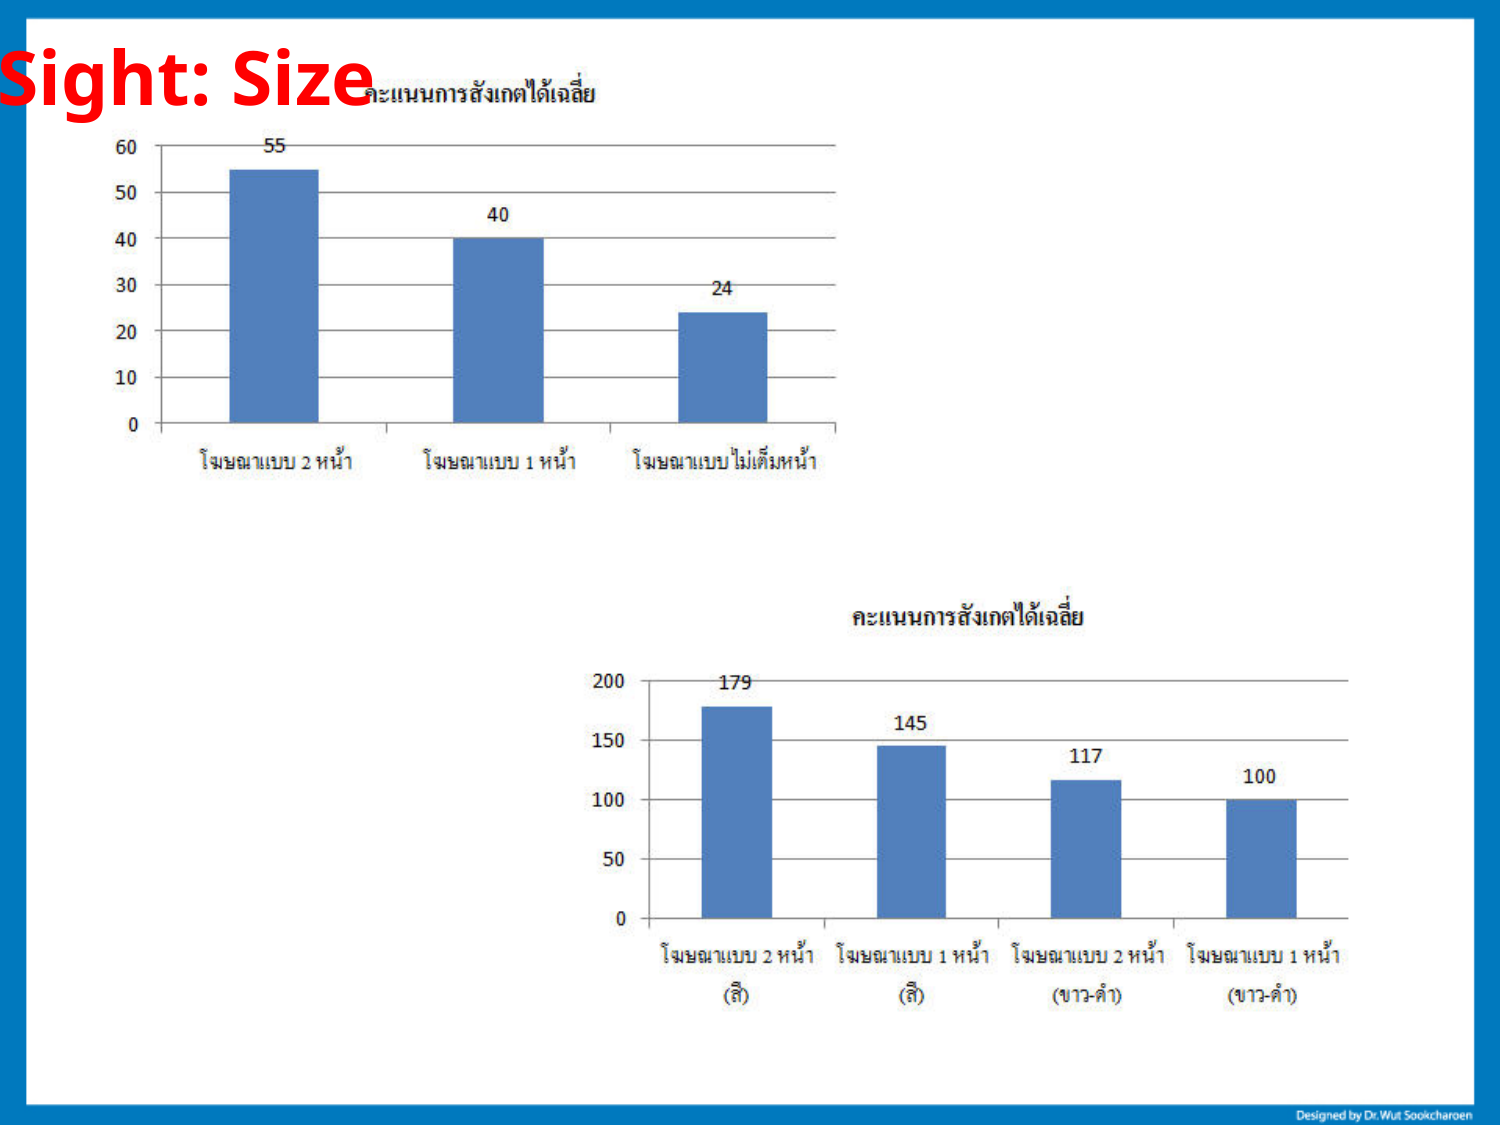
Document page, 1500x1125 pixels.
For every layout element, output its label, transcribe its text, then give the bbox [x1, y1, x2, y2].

picture [0, 0, 1500, 1125]
text_box Sight: Size [0, 23, 392, 129]
